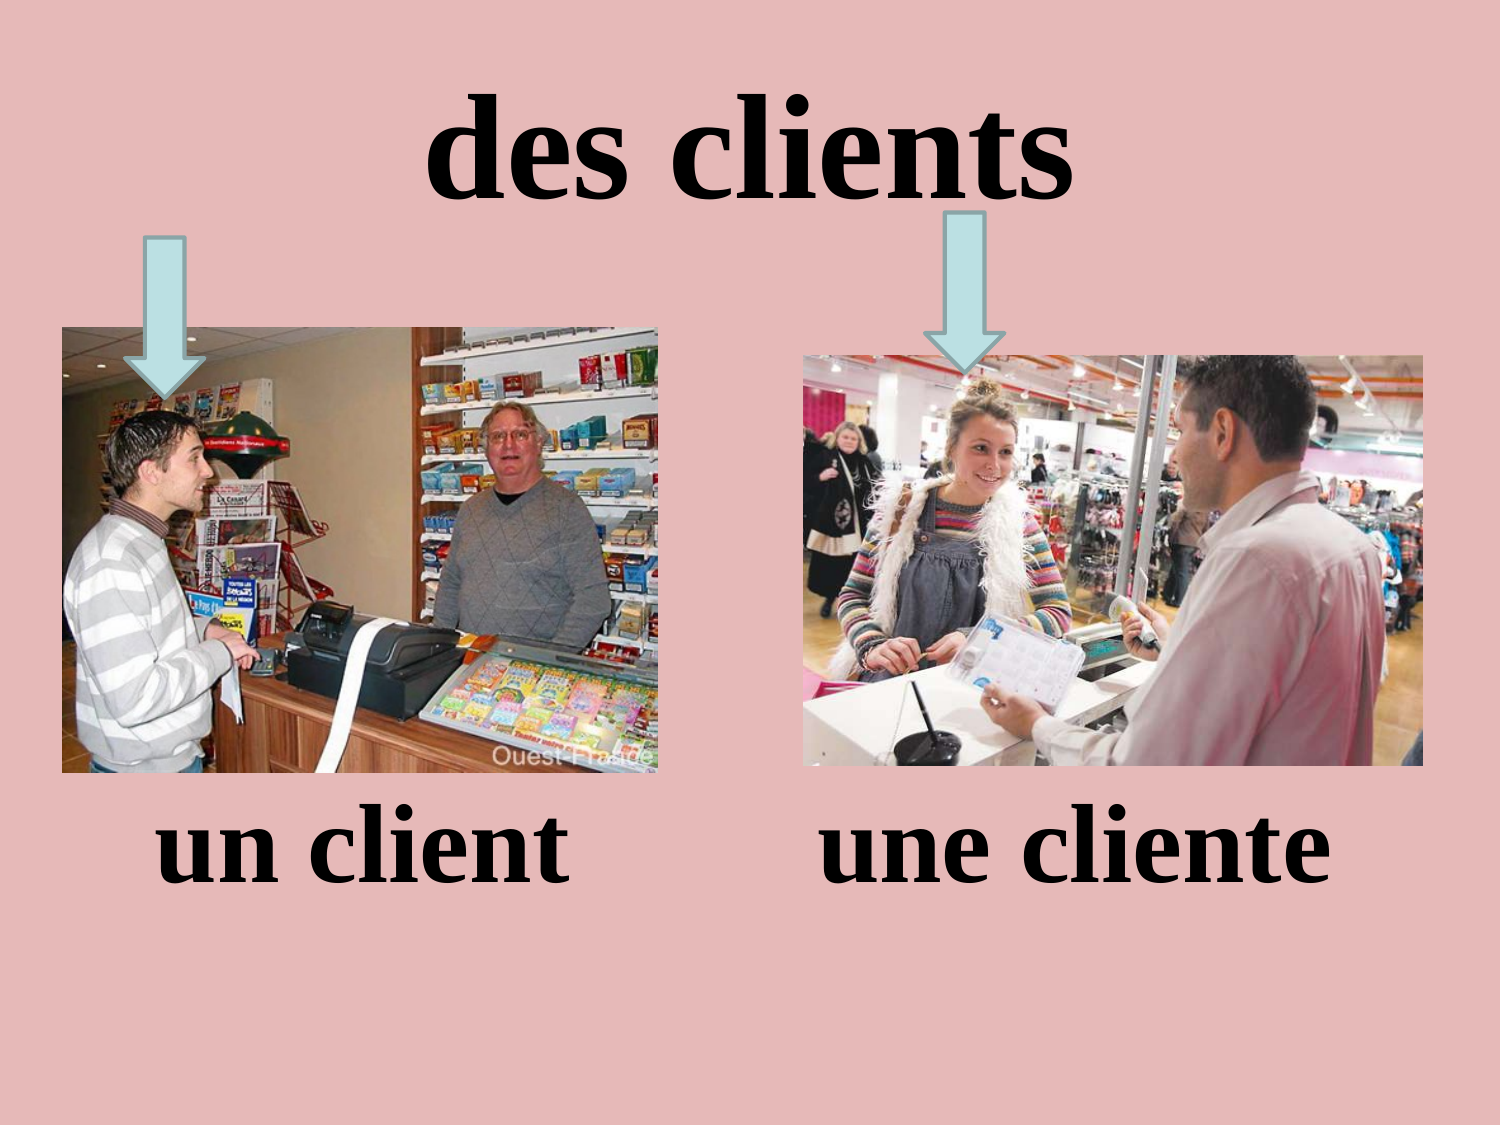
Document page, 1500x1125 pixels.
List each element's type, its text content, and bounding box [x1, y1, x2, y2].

text_box [142, 235, 187, 326]
text_box un client [37, 762, 688, 913]
picture [62, 327, 658, 773]
text_box une cliente [750, 762, 1400, 913]
title des clients [74, 44, 1426, 233]
text_box [923, 210, 1007, 353]
picture [803, 354, 1423, 766]
